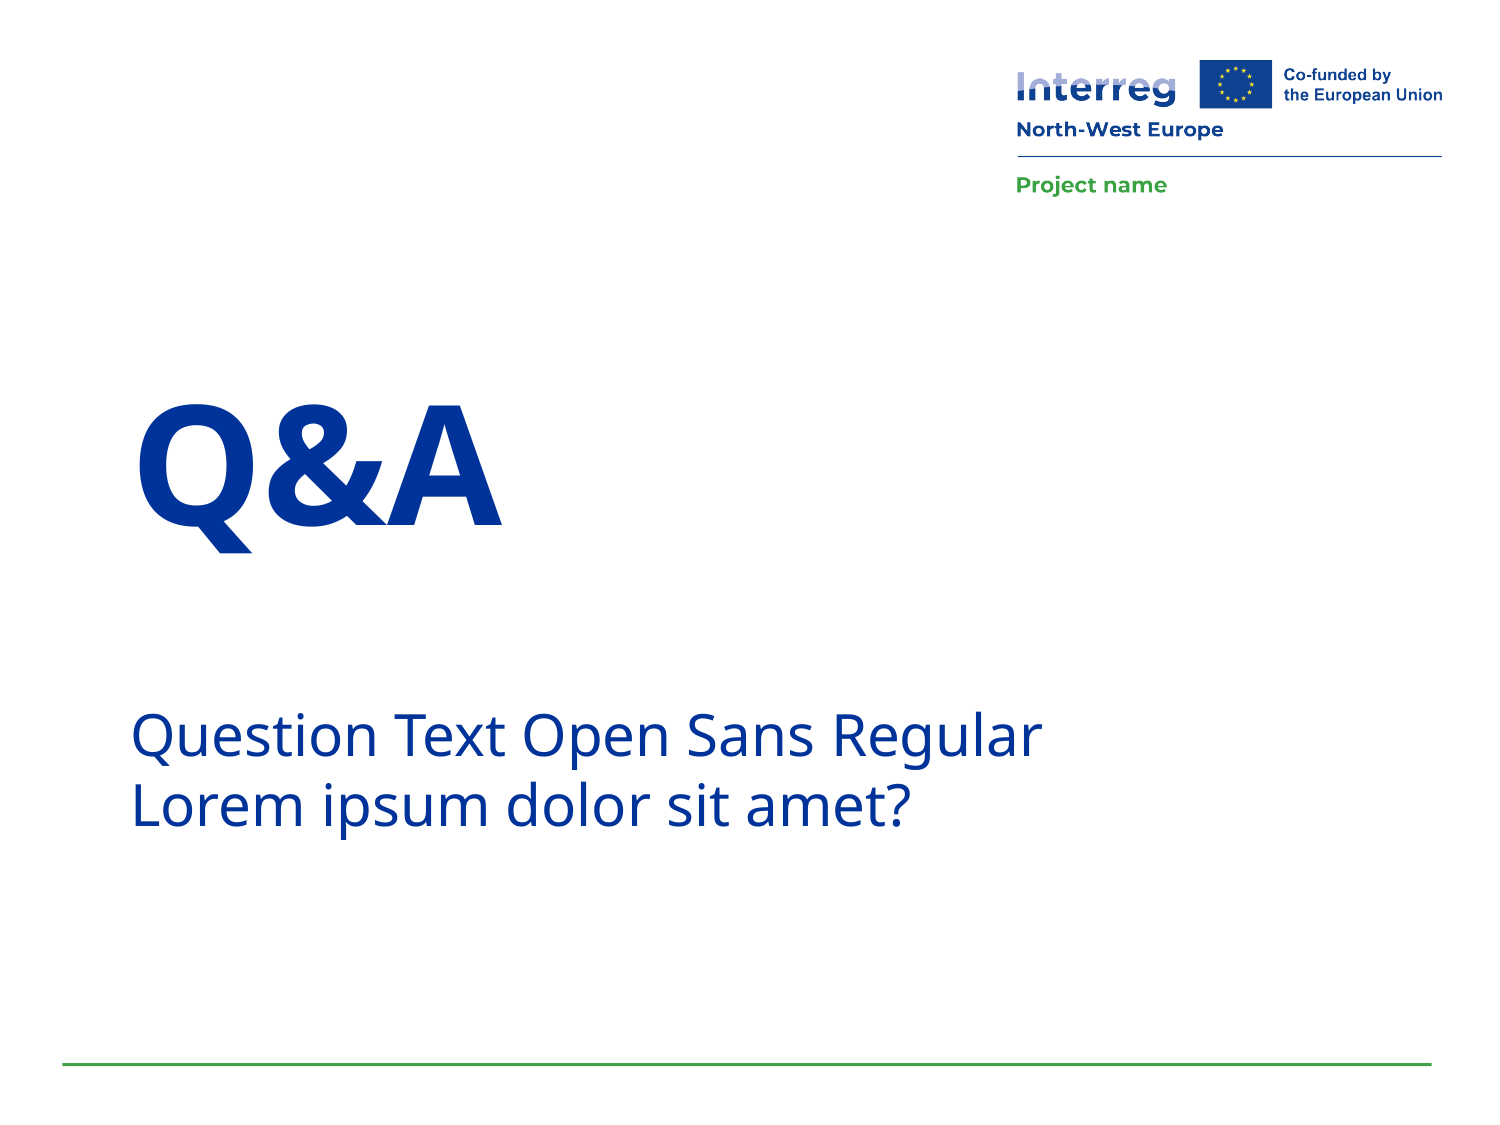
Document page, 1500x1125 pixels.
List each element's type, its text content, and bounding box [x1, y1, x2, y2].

picture [958, 0, 1500, 252]
text_box Q&A Question Text Open Sans Regular Lorem ipsum dolor sit amet? [115, 350, 1391, 998]
